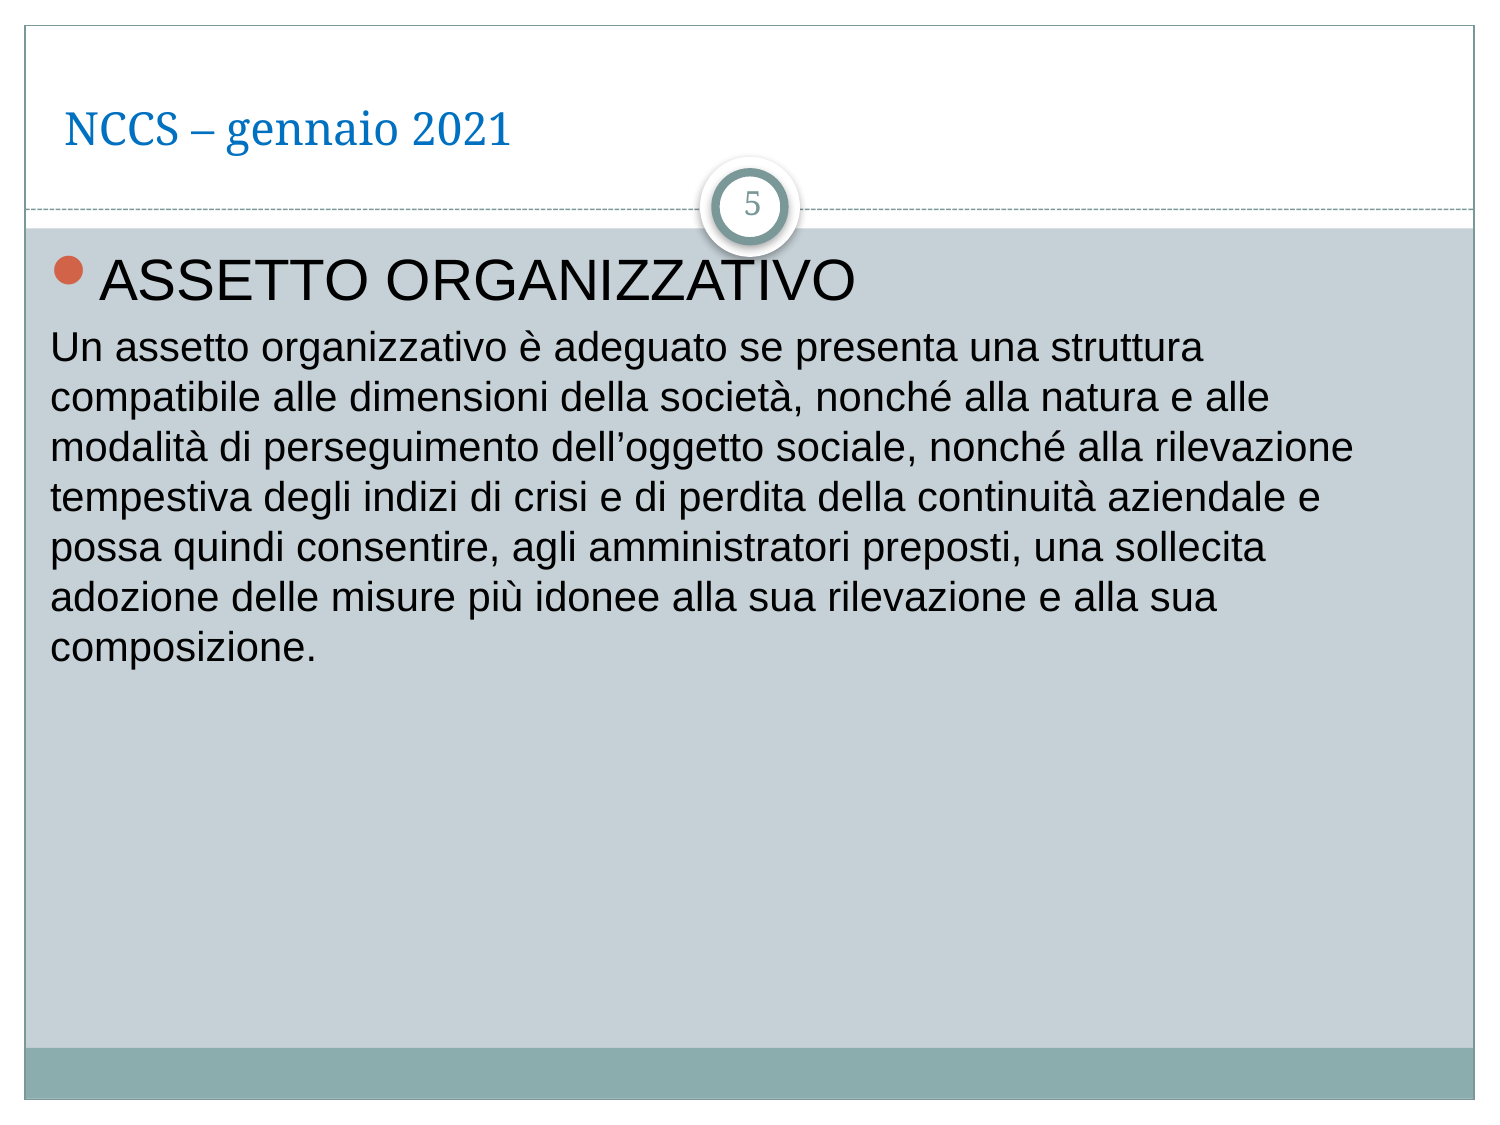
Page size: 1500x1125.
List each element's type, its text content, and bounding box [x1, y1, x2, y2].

list ASSETTO ORGANIZZATIVO Un assetto organizzativo è adeguato se presenta una struttura compatibile alle dimensioni della società, nonché alla natura e alle modalità di perseguimento dell’oggetto sociale, nonché alla rilevazione tempestiva degli indizi di crisi e di perdita della continuità aziendale e possa quindi consentire, agli amministratori preposti, una sollecita adozione delle misure più idonee alla sua rilevazione e alla sua composizione. [35, 234, 1431, 985]
slide_number 5 [715, 168, 791, 241]
title NCCS – gennaio 2021 [49, 37, 1450, 162]
